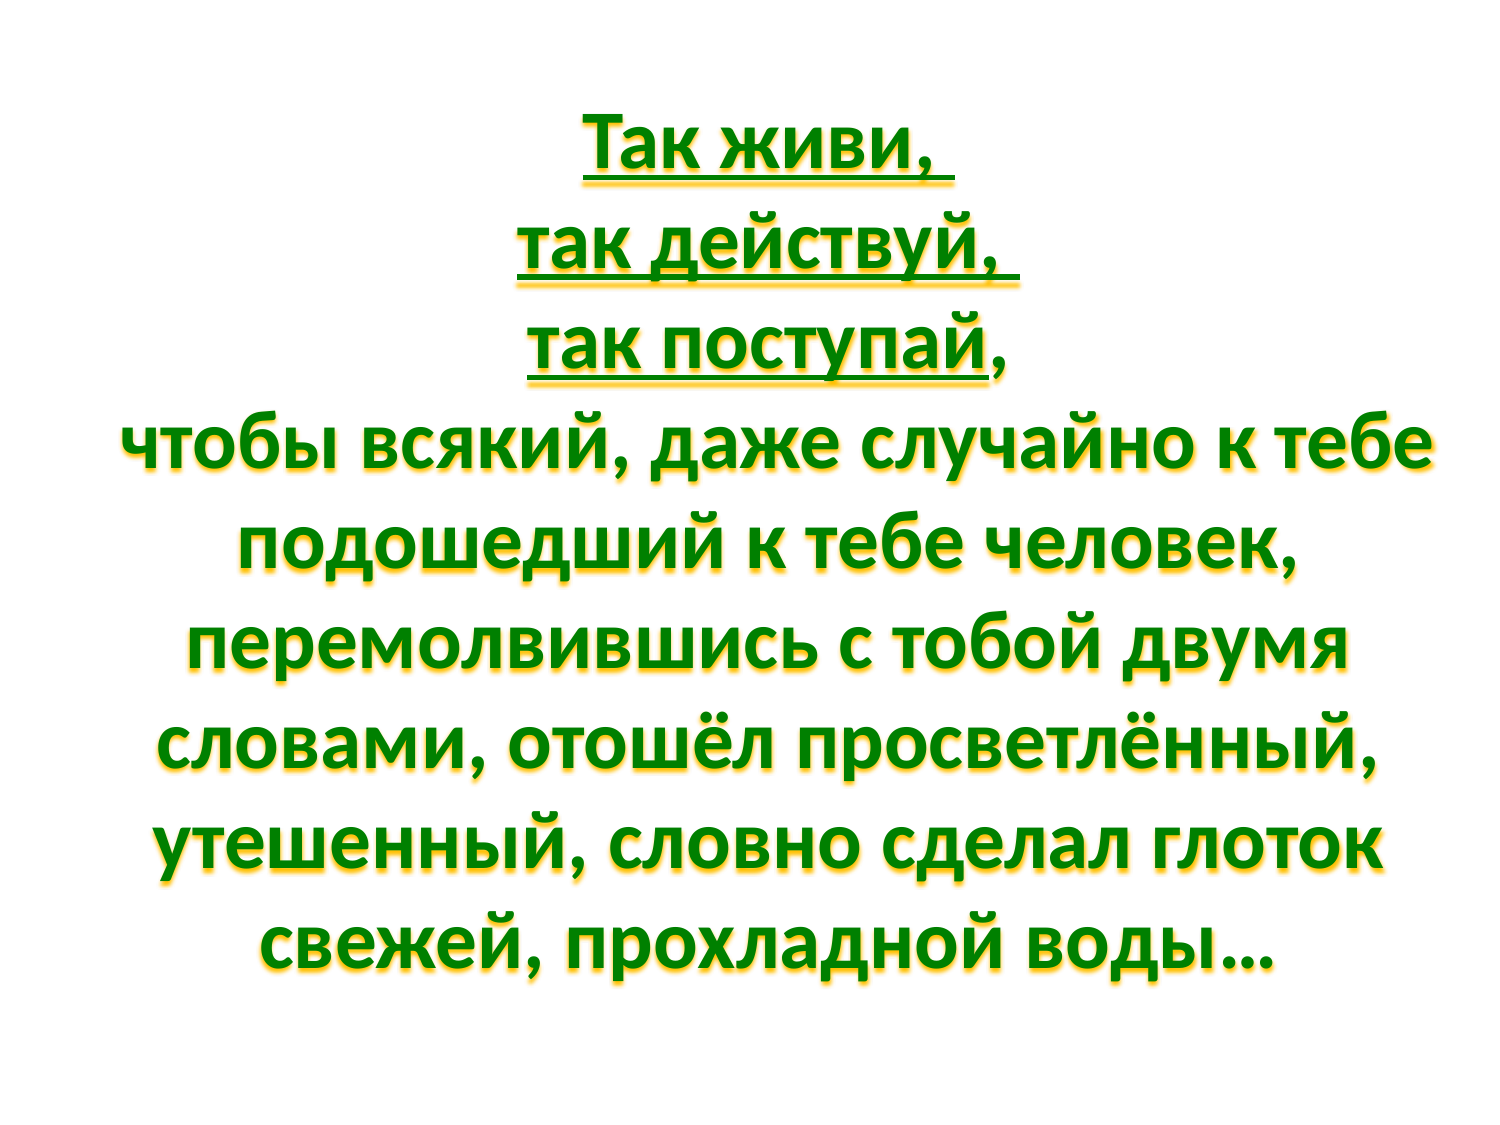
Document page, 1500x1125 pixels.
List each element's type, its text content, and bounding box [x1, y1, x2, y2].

text_box Так живи, так действуй, так поступай, чтобы всякий, даже случайно к тебе подошедший к тебе человек, перемолвившись с тобой двумя словами, отошёл просветлённый, утешенный, словно сделал глоток свежей, прохладной воды… [76, 78, 1461, 993]
